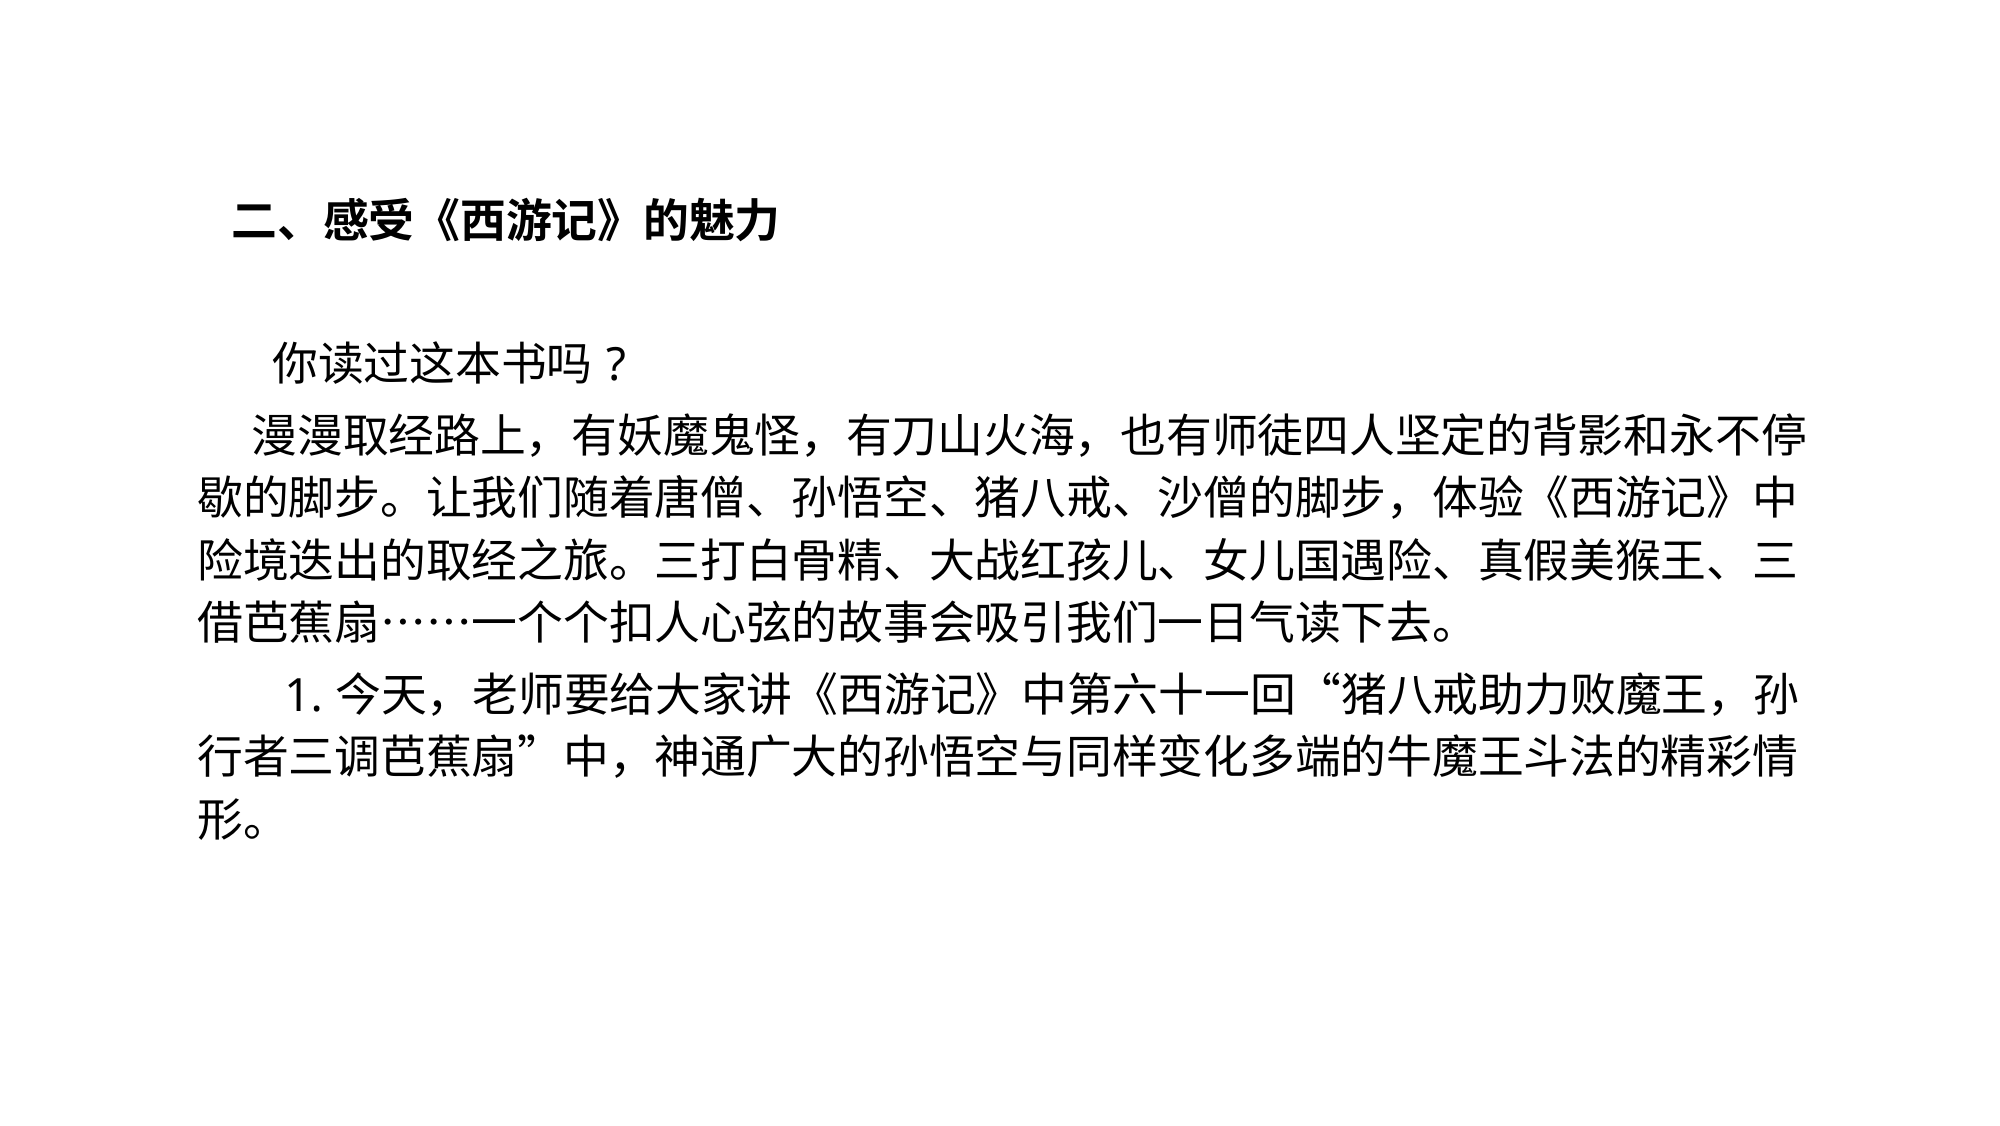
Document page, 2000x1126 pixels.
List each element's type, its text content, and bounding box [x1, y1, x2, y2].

list 二、感受《西游记》的魅力 你读过这本书吗? 漫漫取经路上，有妖魔鬼怪，有刀山火海，也有师徒四人坚定的背影和永不停歇的脚步。让我们随着唐僧、孙悟空、猪八戒、沙僧的脚步，体验《西游记》中险境迭出的取经之旅。三打白骨精、大战红孩儿、女儿国遇险、真假美猴王、三借芭蕉扇……一个个扣人心弦的故事会吸引我们一日气读下去。 1.今天，老师要给大家讲《西游记》中第六十一回“猪八戒助力败魔王，孙行者三调芭蕉扇”中，神通广大的孙悟空与同样变化多端的牛魔王斗法的精彩情形。 [179, 179, 1828, 947]
